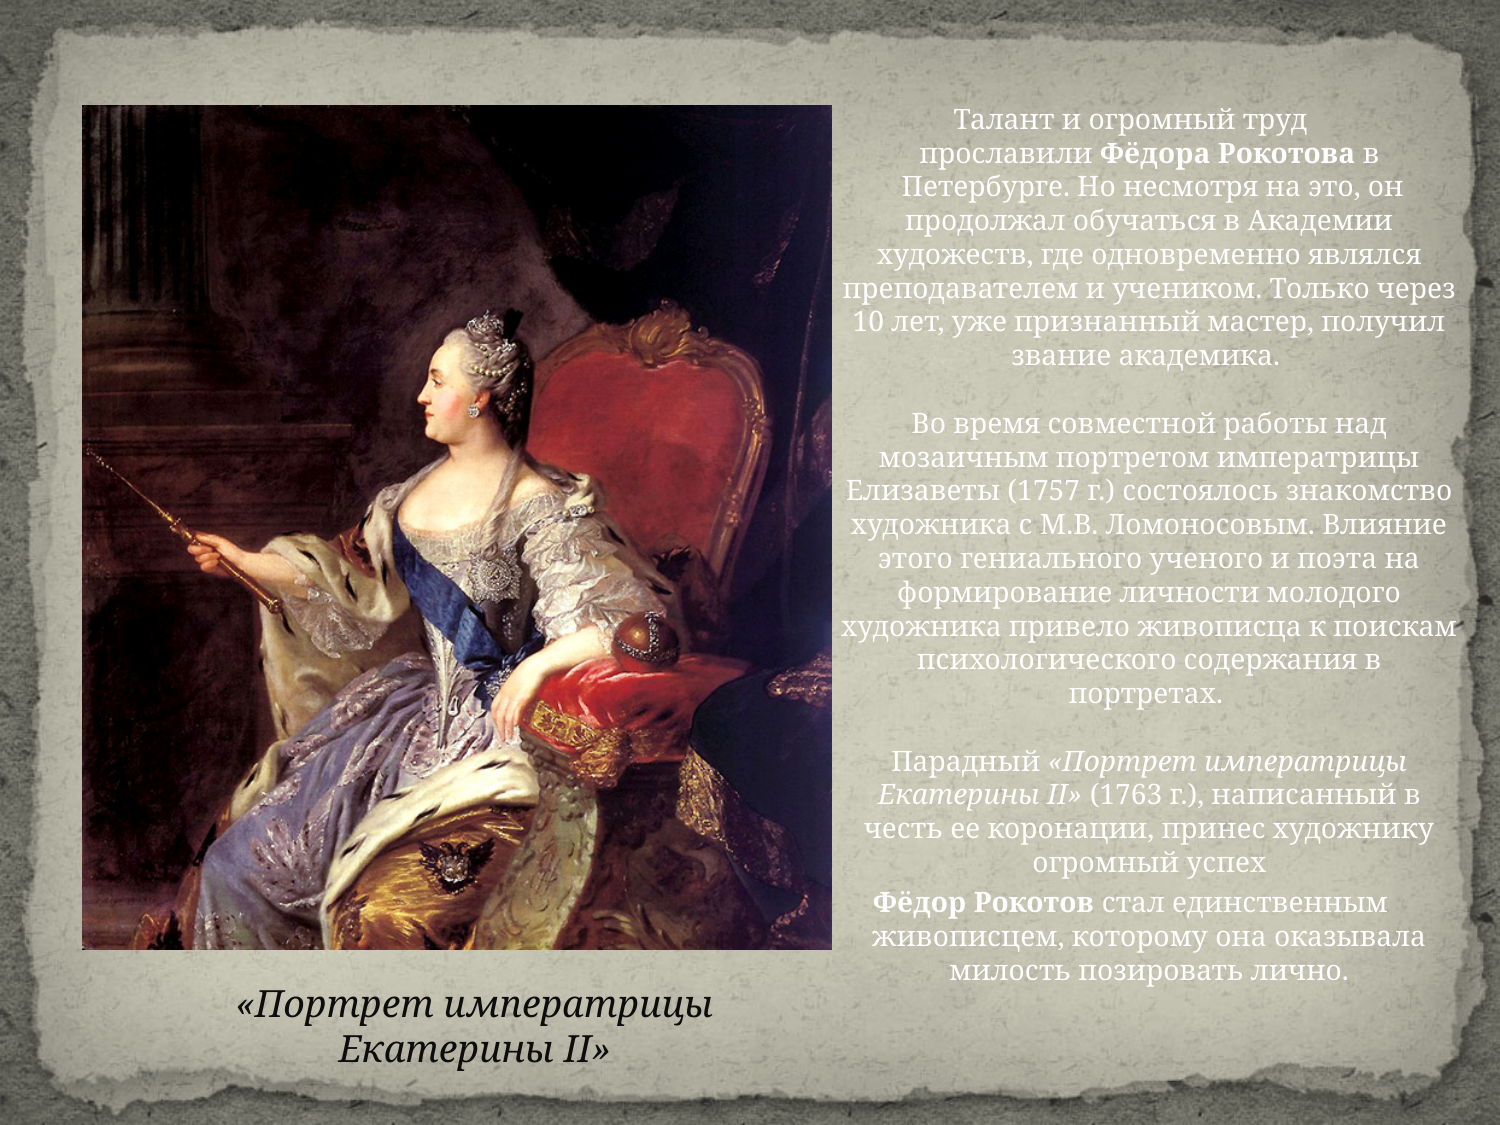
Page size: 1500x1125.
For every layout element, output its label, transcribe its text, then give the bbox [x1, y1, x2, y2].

list Талант и огромный труд прославили Фёдора Рокотова в Петербурге. Но несмотря на это, он продолжал обучаться в Академии художеств, где одновременно являлся преподавателем и учеником. Только через 10 лет, уже признанный мастер, получил звание академика. Во время совместной работы над мозаичным портретом императрицы Елизаветы (1757 г.) состоялось знакомство художника с М.В. Ломоносовым. Влияние этого гениального ученого и поэта на формирование личности молодого художника привело живописца к поискам психологического содержания в портретах. Парадный «Портрет императрицы Екатерины II» (1763 г.), написанный в честь ее коронации, принес художнику огромный успех Фёдор Рокотов стал единственным живописцем, которому она оказывала милость позировать лично. [785, 93, 1477, 1000]
picture [82, 105, 832, 950]
text_box «Портрет императрицы Екатерины II» [140, 972, 809, 1078]
